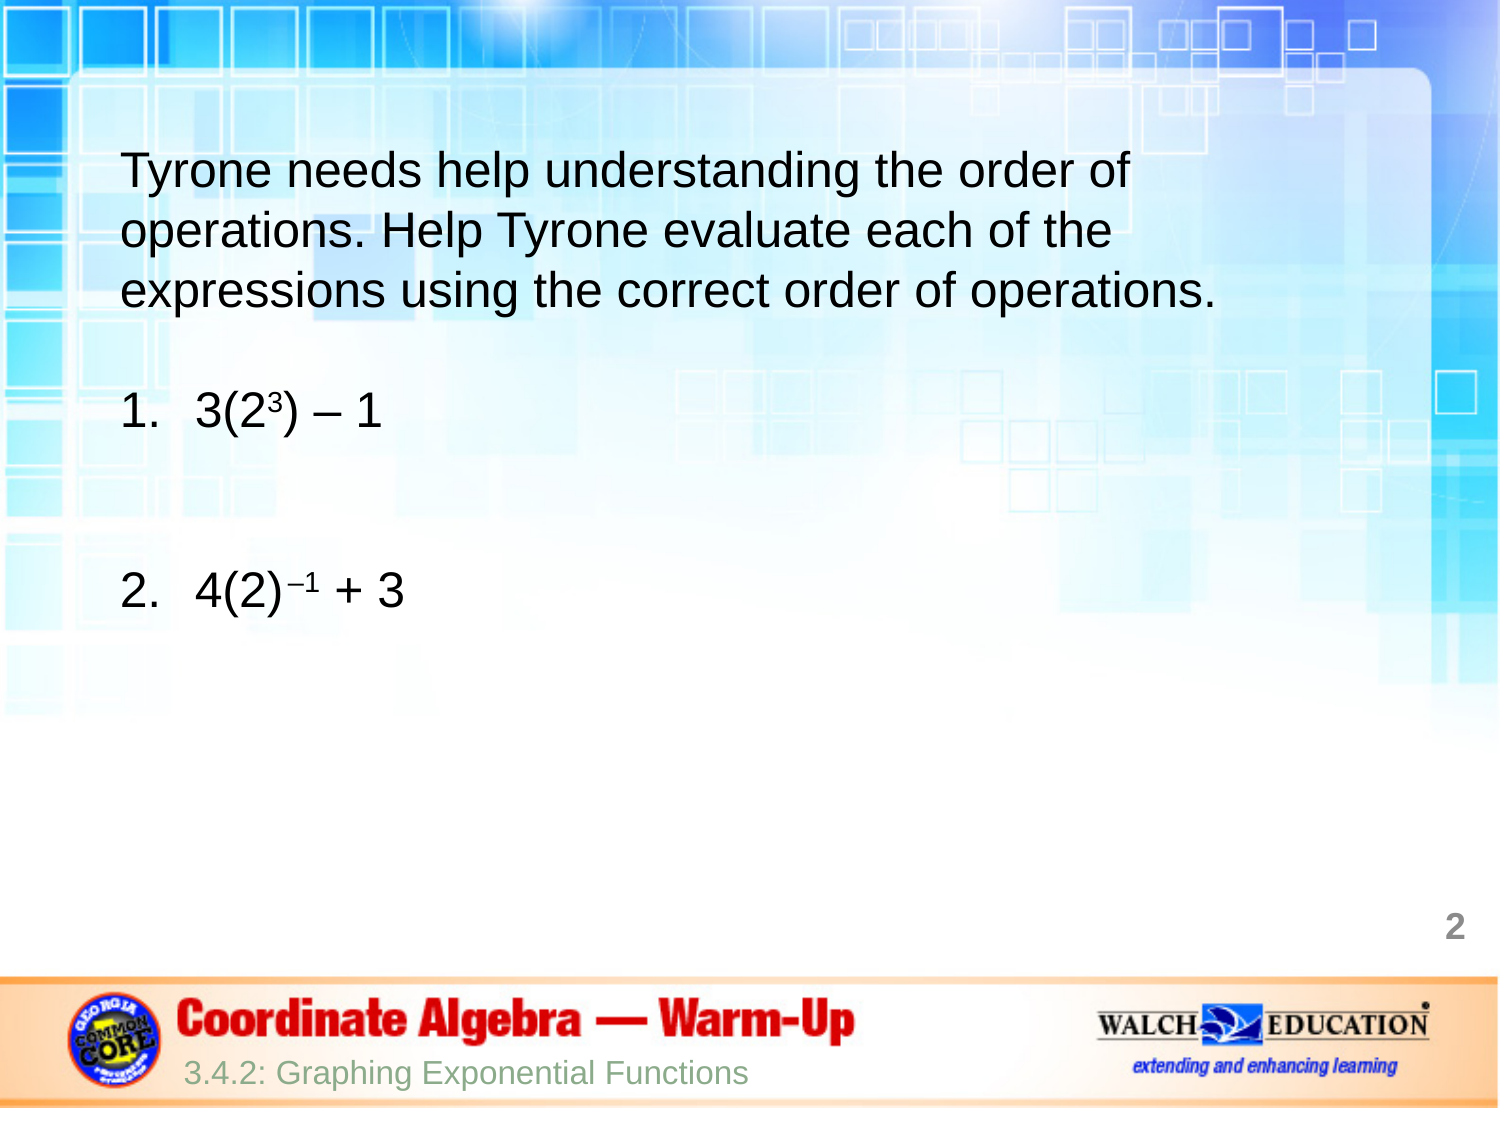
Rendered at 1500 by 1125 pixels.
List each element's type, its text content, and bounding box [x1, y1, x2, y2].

picture [0, 0, 1500, 1108]
text_box Tyrone needs help understanding the order of operations. Help Tyrone evaluate each of the expressions using the correct order of operations. 3(23) – 1 4(2) –1 + 3 [105, 130, 1394, 949]
footer 3.4.2: Graphing Exponential Functions [168, 1048, 1067, 1094]
slide_number 2 [1361, 901, 1481, 949]
